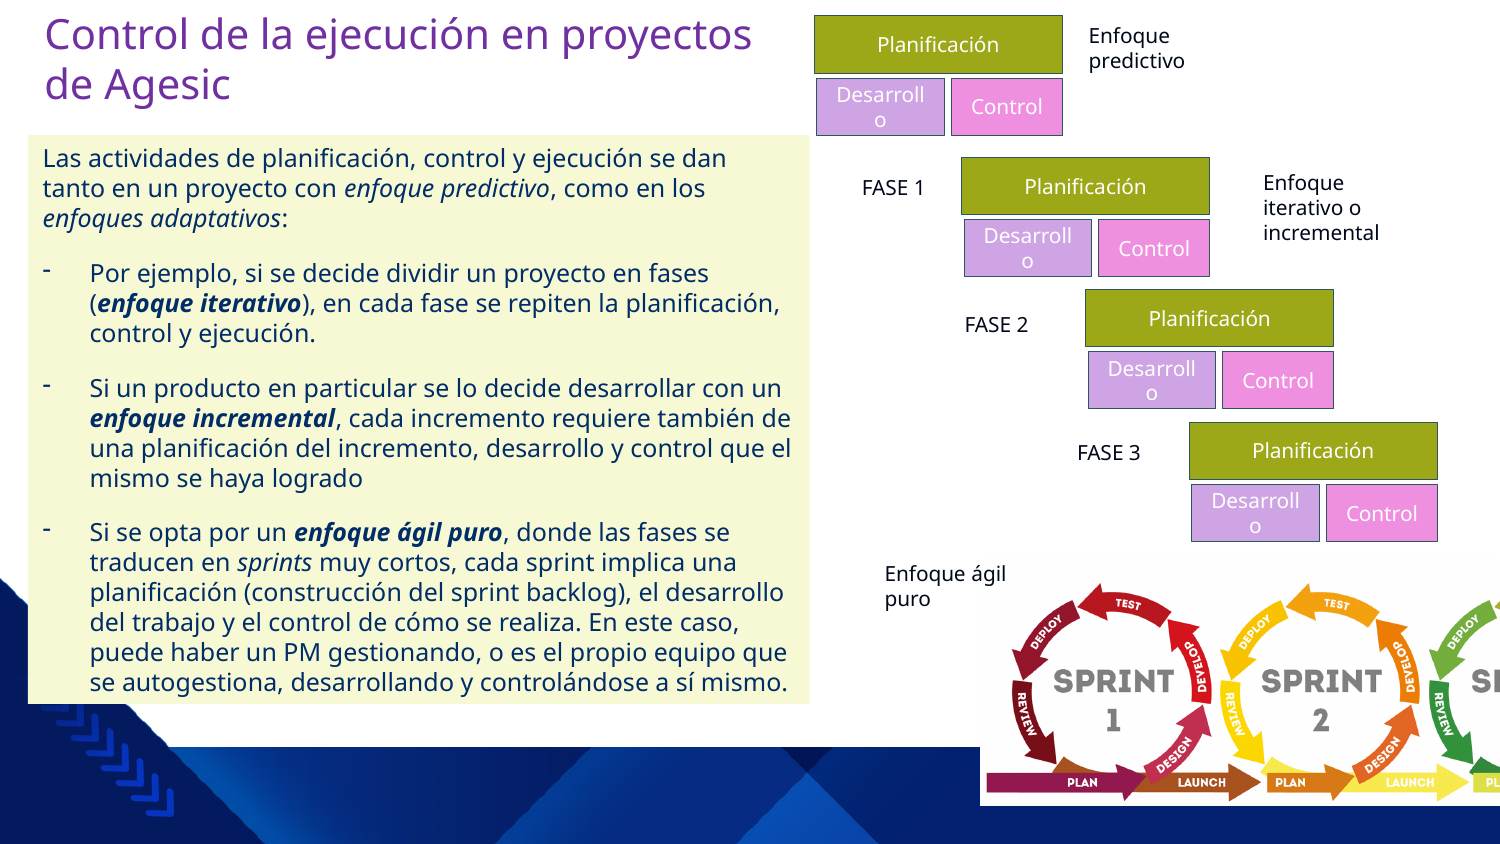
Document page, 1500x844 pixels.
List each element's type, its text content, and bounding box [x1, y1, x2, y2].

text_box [813, 15, 1217, 136]
picture [0, 0, 1500, 844]
title Control de la ejecución en proyectos de Agesic [29, 22, 786, 94]
text_box único [1327, 815, 1486, 820]
text_box Las actividades de planificación, control y ejecución se dan tanto en un proyecto con enfoque predictivo, como en los enfoques adaptativos: Por ejemplo, si se decide dividir un proyecto en fases (enfoque iterativo), en cada fase se repiten la planificación, control y ejecución. Si un producto en particular se lo decide desarrollar con un enfoque incremental, cada incremento requiere también de una planificación del incremento, desarrollo y control que el mismo se haya logrado Si se opta por un enfoque ágil puro, donde las fases se traducen en sprints muy cortos, cada sprint implica una planificación (construcción del sprint backlog), el desarrollo del trabajo y el control de cómo se realiza. En este caso, puede haber un PM gestionando, o es el propio equipo que se autogestiona, desarrollando y controlándose a sí mismo. [27, 135, 810, 704]
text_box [869, 553, 1500, 807]
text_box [846, 156, 1438, 542]
